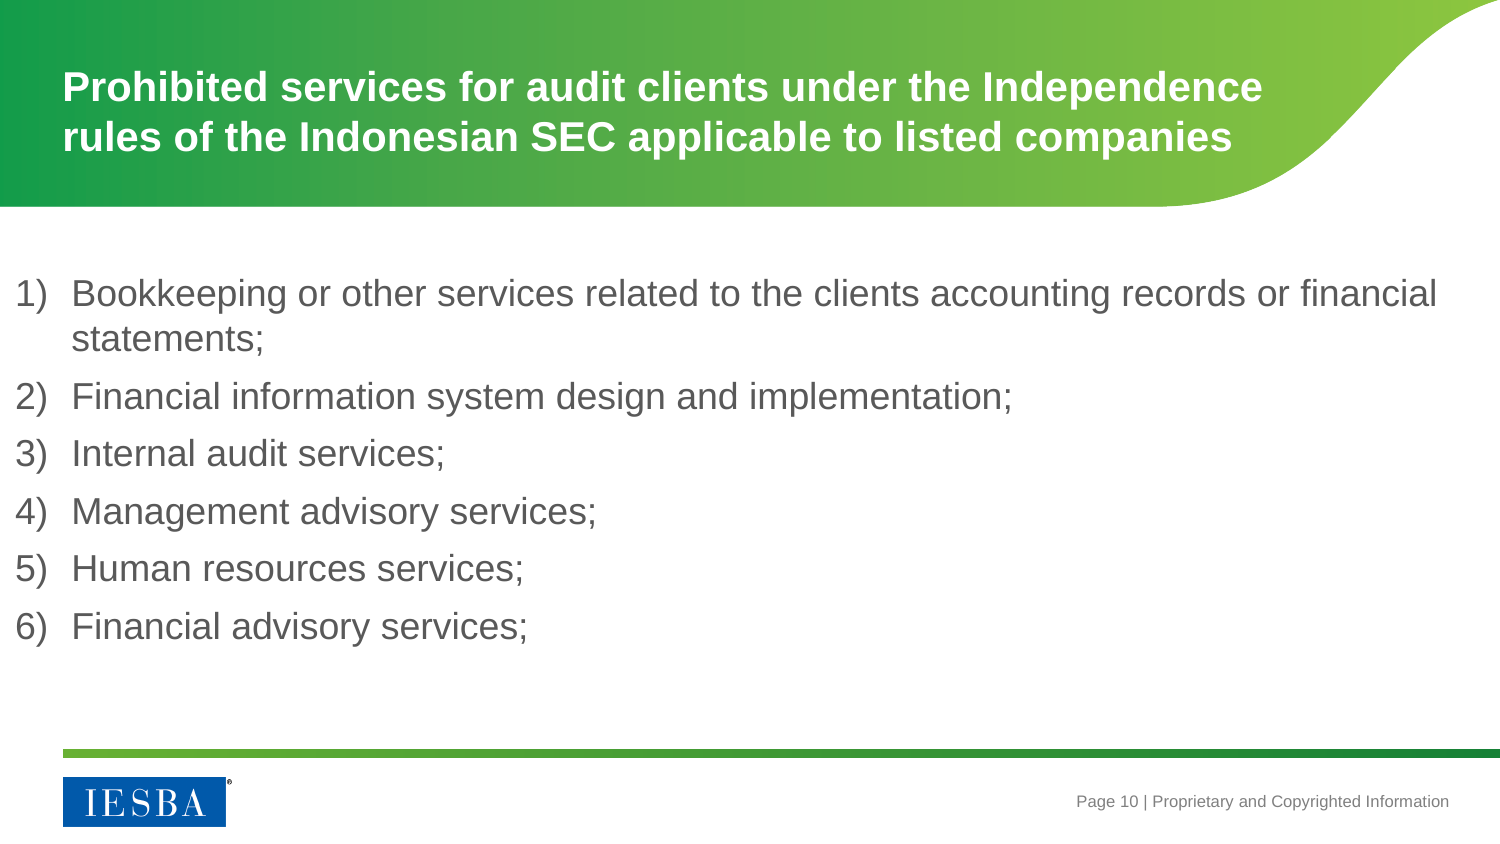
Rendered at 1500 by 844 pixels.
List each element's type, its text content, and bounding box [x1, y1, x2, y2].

picture [63, 777, 232, 827]
picture [0, 0, 1500, 207]
title Prohibited services for audit clients under the Independence rules of the Indonesian SEC applicable to listed companies [62, 34, 1300, 185]
list Bookkeeping or other services related to the clients accounting records or financial statements; Financial information system design and implementation; Internal audit services; Management advisory services; Human resources services; Financial advisory services; [0, 209, 1500, 747]
